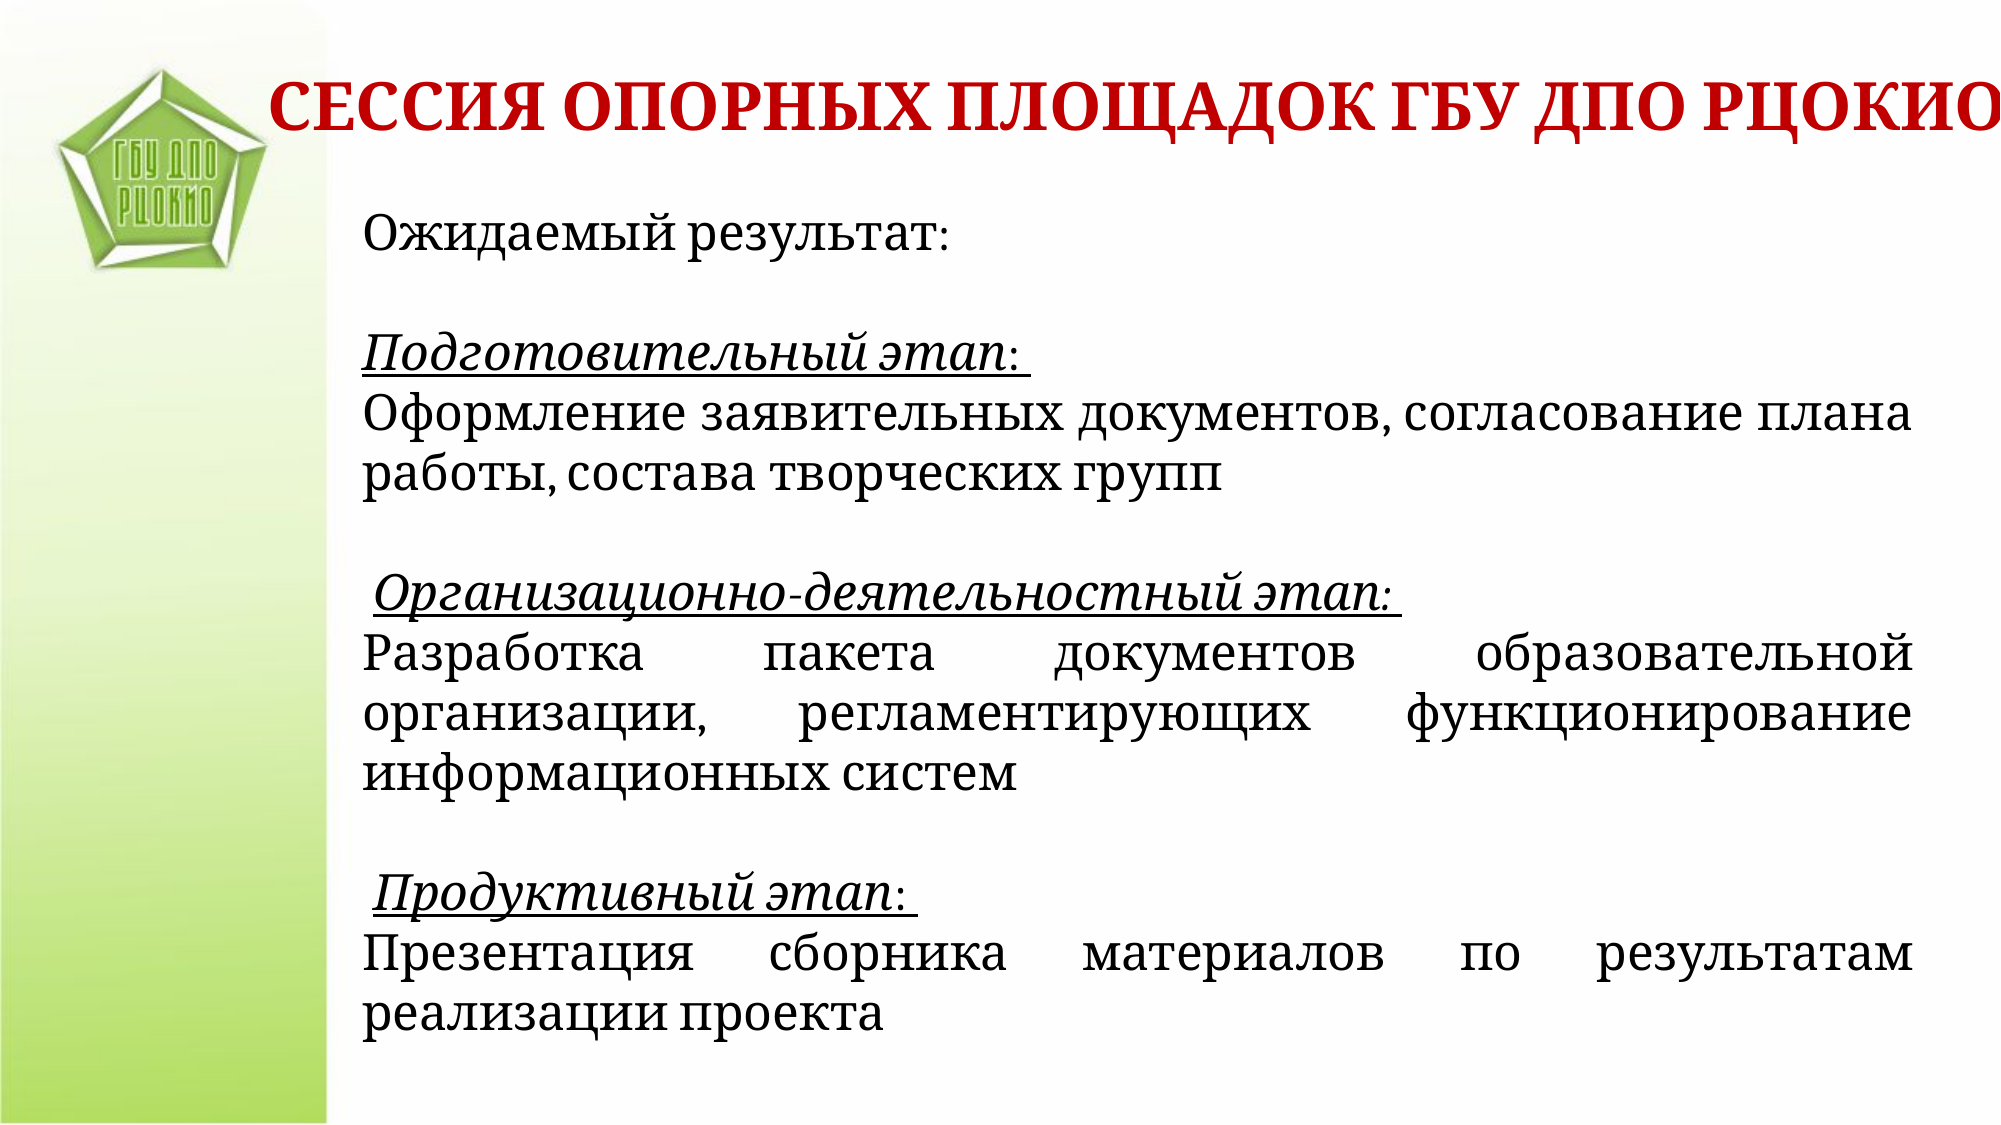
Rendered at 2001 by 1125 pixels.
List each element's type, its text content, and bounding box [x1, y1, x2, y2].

picture [0, 0, 2001, 1125]
text_box Ожидаемый результат: Подготовительный этап: Оформление заявительных документов, согласование плана работы, состава творческих групп Организационно-деятельностный этап: Разработка пакета документов образовательной организации, регламентирующих функционирование информационных систем Продуктивный этап: Презентация сборника материалов по результатам реализации проекта [347, 193, 1929, 1048]
text_box СЕССИЯ ОПОРНЫХ ПЛОЩАДОК ГБУ ДПО РЦОКИО [252, 56, 2000, 152]
